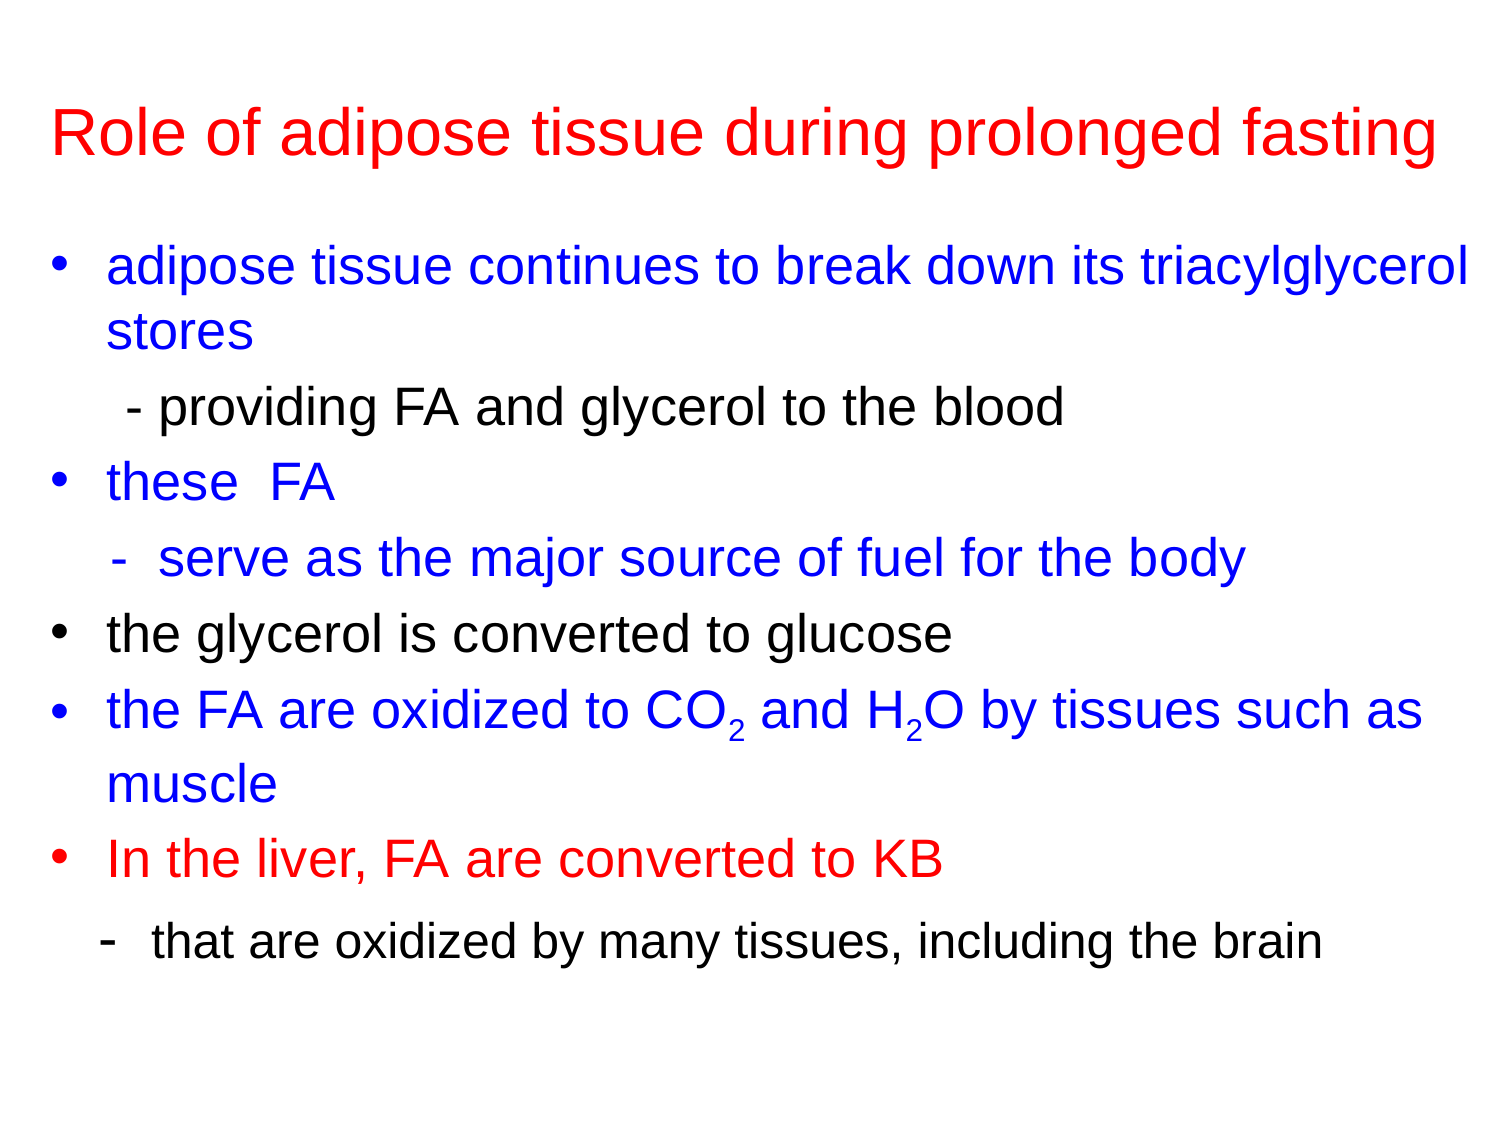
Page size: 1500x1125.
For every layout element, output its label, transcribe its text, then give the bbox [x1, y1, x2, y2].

title Role of adipose tissue during prolonged fasting [35, 35, 1500, 222]
list adipose tissue continues to break down its triacylglycerol stores - providing FA and glycerol to the blood these FA - serve as the major source of fuel for the body the glycerol is converted to glucose the FA are oxidized to CO2 and H2O by tissues such as muscle In the liver, FA are converted to KB - that are oxidized by many tissues, including the brain [35, 222, 1500, 966]
